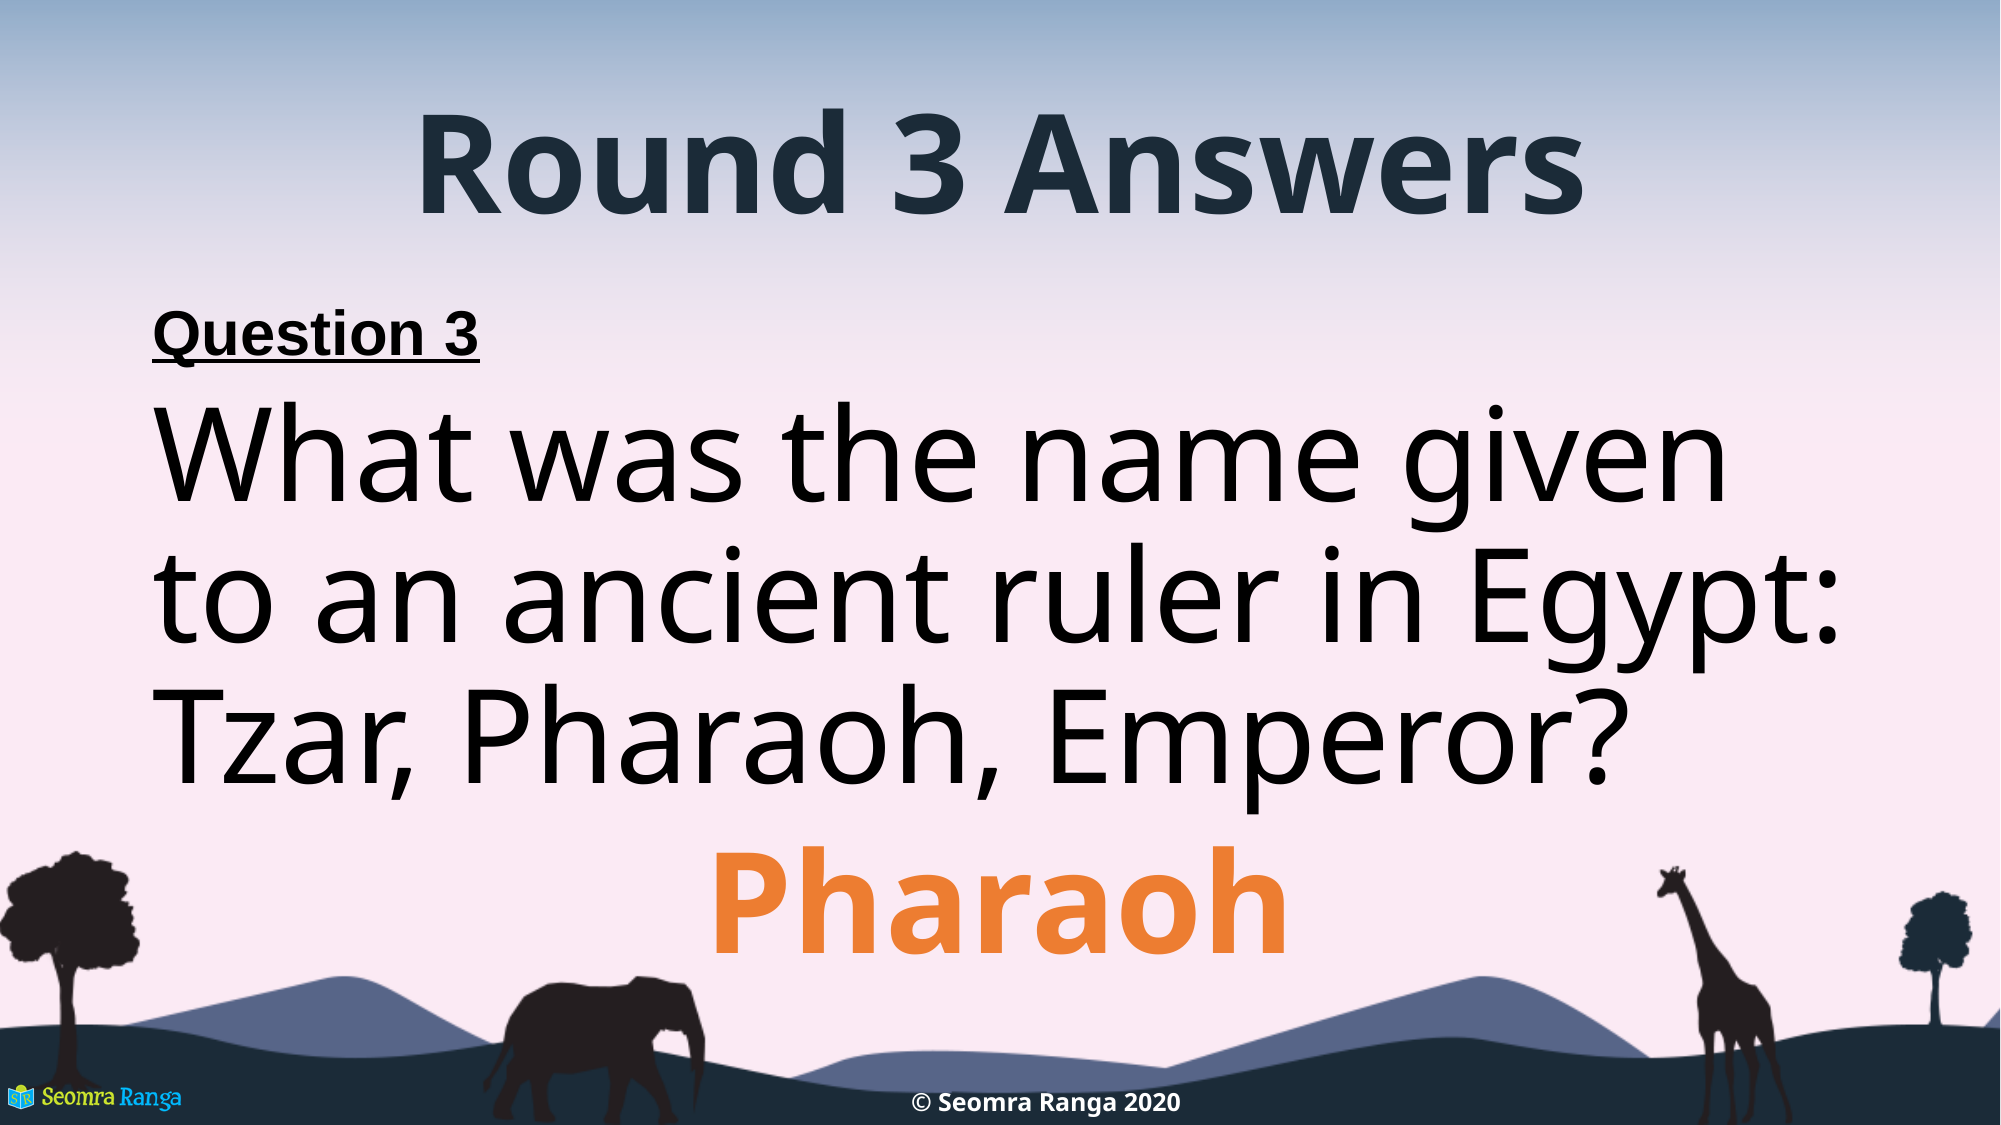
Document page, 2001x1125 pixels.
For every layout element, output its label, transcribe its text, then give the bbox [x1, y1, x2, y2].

picture [0, 0, 2001, 1125]
title Round 3 Answers [137, 59, 1863, 278]
list Question 3 What was the name given to an ancient ruler in Egypt: Tzar, Pharaoh, Emperor? Pharaoh [137, 293, 1863, 1014]
text_box © Seomra Ranga 2020 www.seomraranga.com [762, 1079, 1330, 1125]
